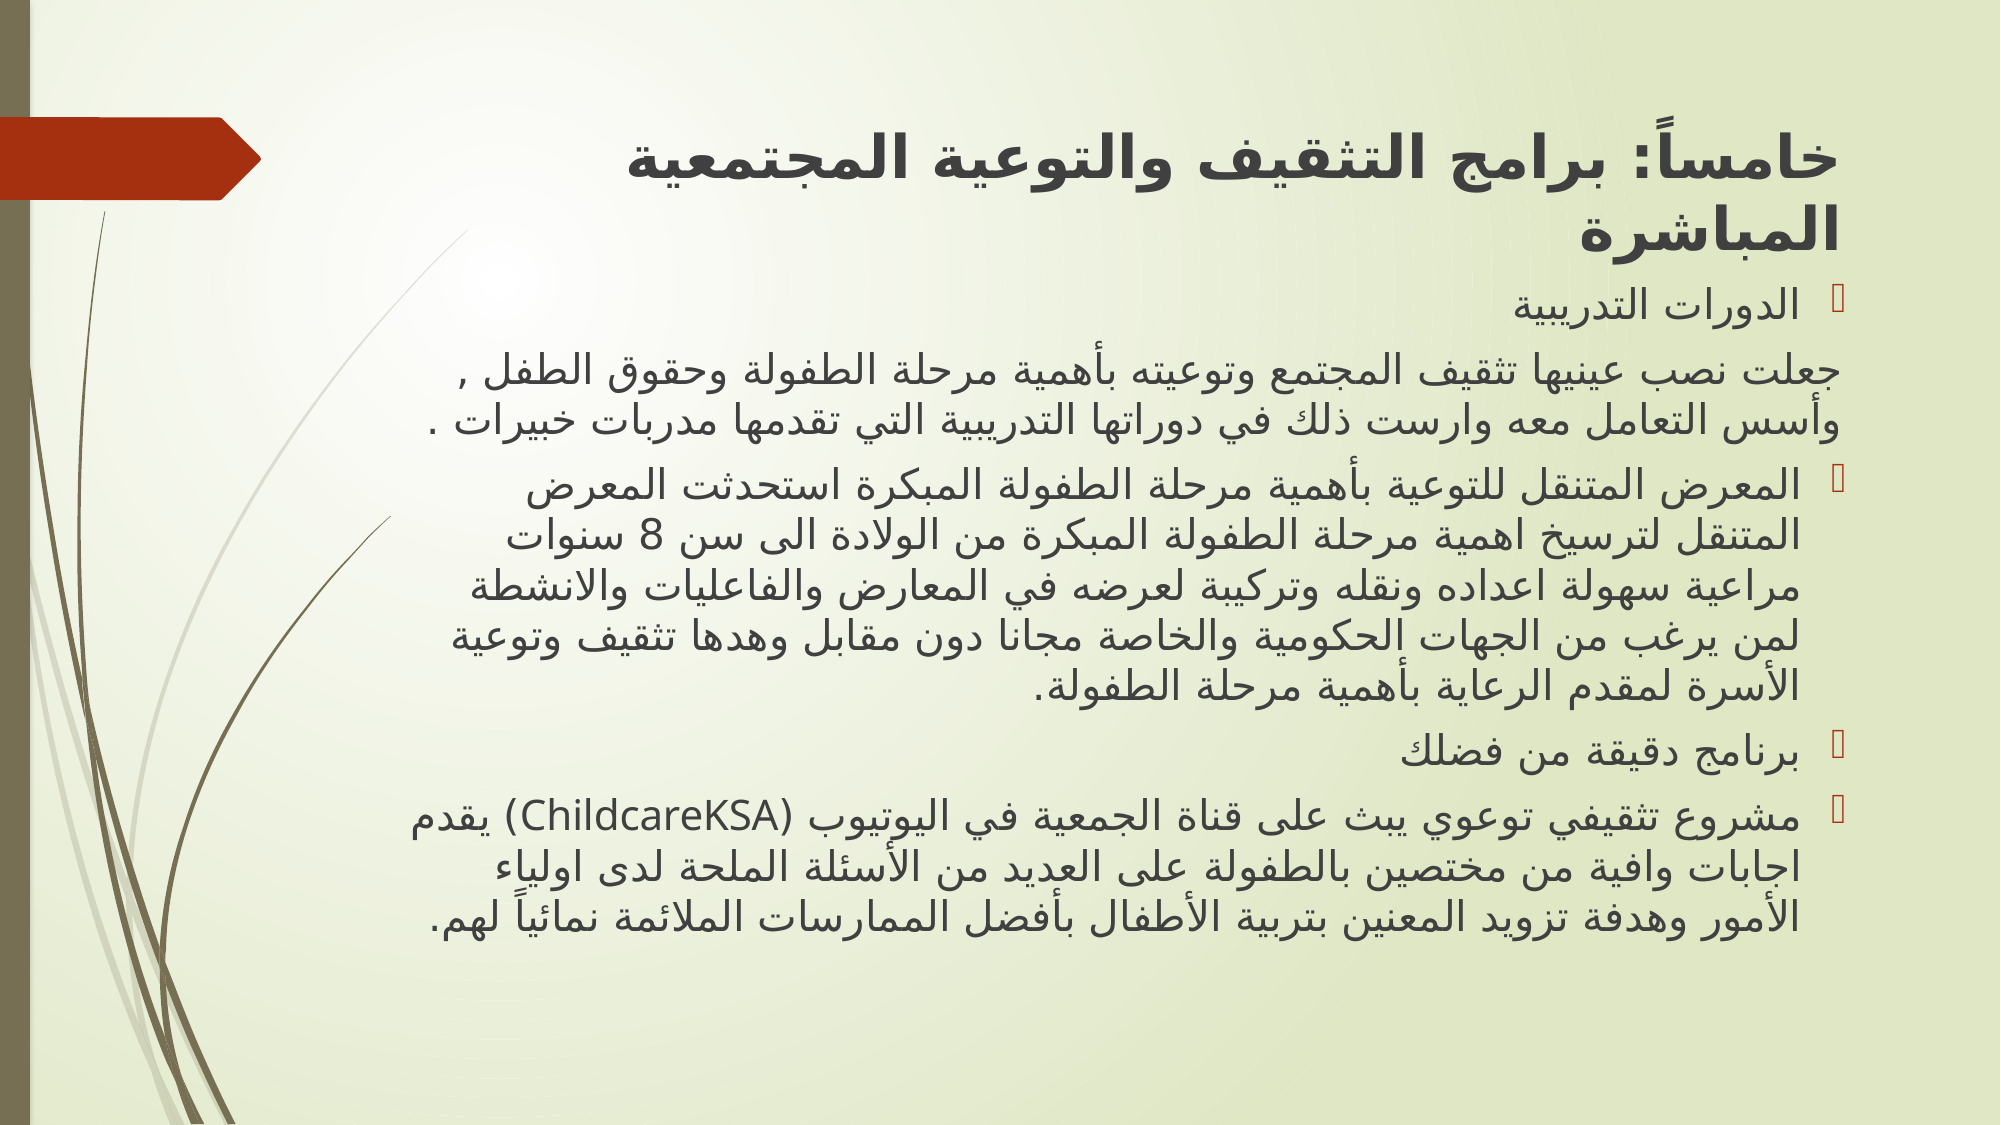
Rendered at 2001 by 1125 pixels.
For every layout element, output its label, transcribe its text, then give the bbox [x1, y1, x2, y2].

list خامساً: برامج التثقيف والتوعية المجتمعية المباشرة الدورات التدريبية جعلت نصب عينيها تثقيف المجتمع وتوعيته بأهمية مرحلة الطفولة وحقوق الطفل , وأسس التعامل معه وارست ذلك في دوراتها التدريبية التي تقدمها مدربات خبيرات . المعرض المتنقل للتوعية بأهمية مرحلة الطفولة المبكرة استحدثت المعرض المتنقل لترسيخ اهمية مرحلة الطفولة المبكرة من الولادة الى سن 8 سنوات مراعية سهولة اعداده ونقله وتركيبة لعرضه في المعارض والفاعليات والانشطة لمن يرغب من الجهات الحكومية والخاصة مجانا دون مقابل وهدها تثقيف وتوعية الأسرة لمقدم الرعاية بأهمية مرحلة الطفولة. برنامج دقيقة من فضلك مشروع تثقيفي توعوي يبث على قناة الجمعية في اليوتيوب (ChildcareKSA) يقدم اجابات وافية من مختصين بالطفولة على العديد من الأسئلة الملحة لدى اولياء الأمور وهدفة تزويد المعنين بتربية الأطفال بأفضل الممارسات الملائمة نمائياً لهم. [394, 110, 1857, 1053]
